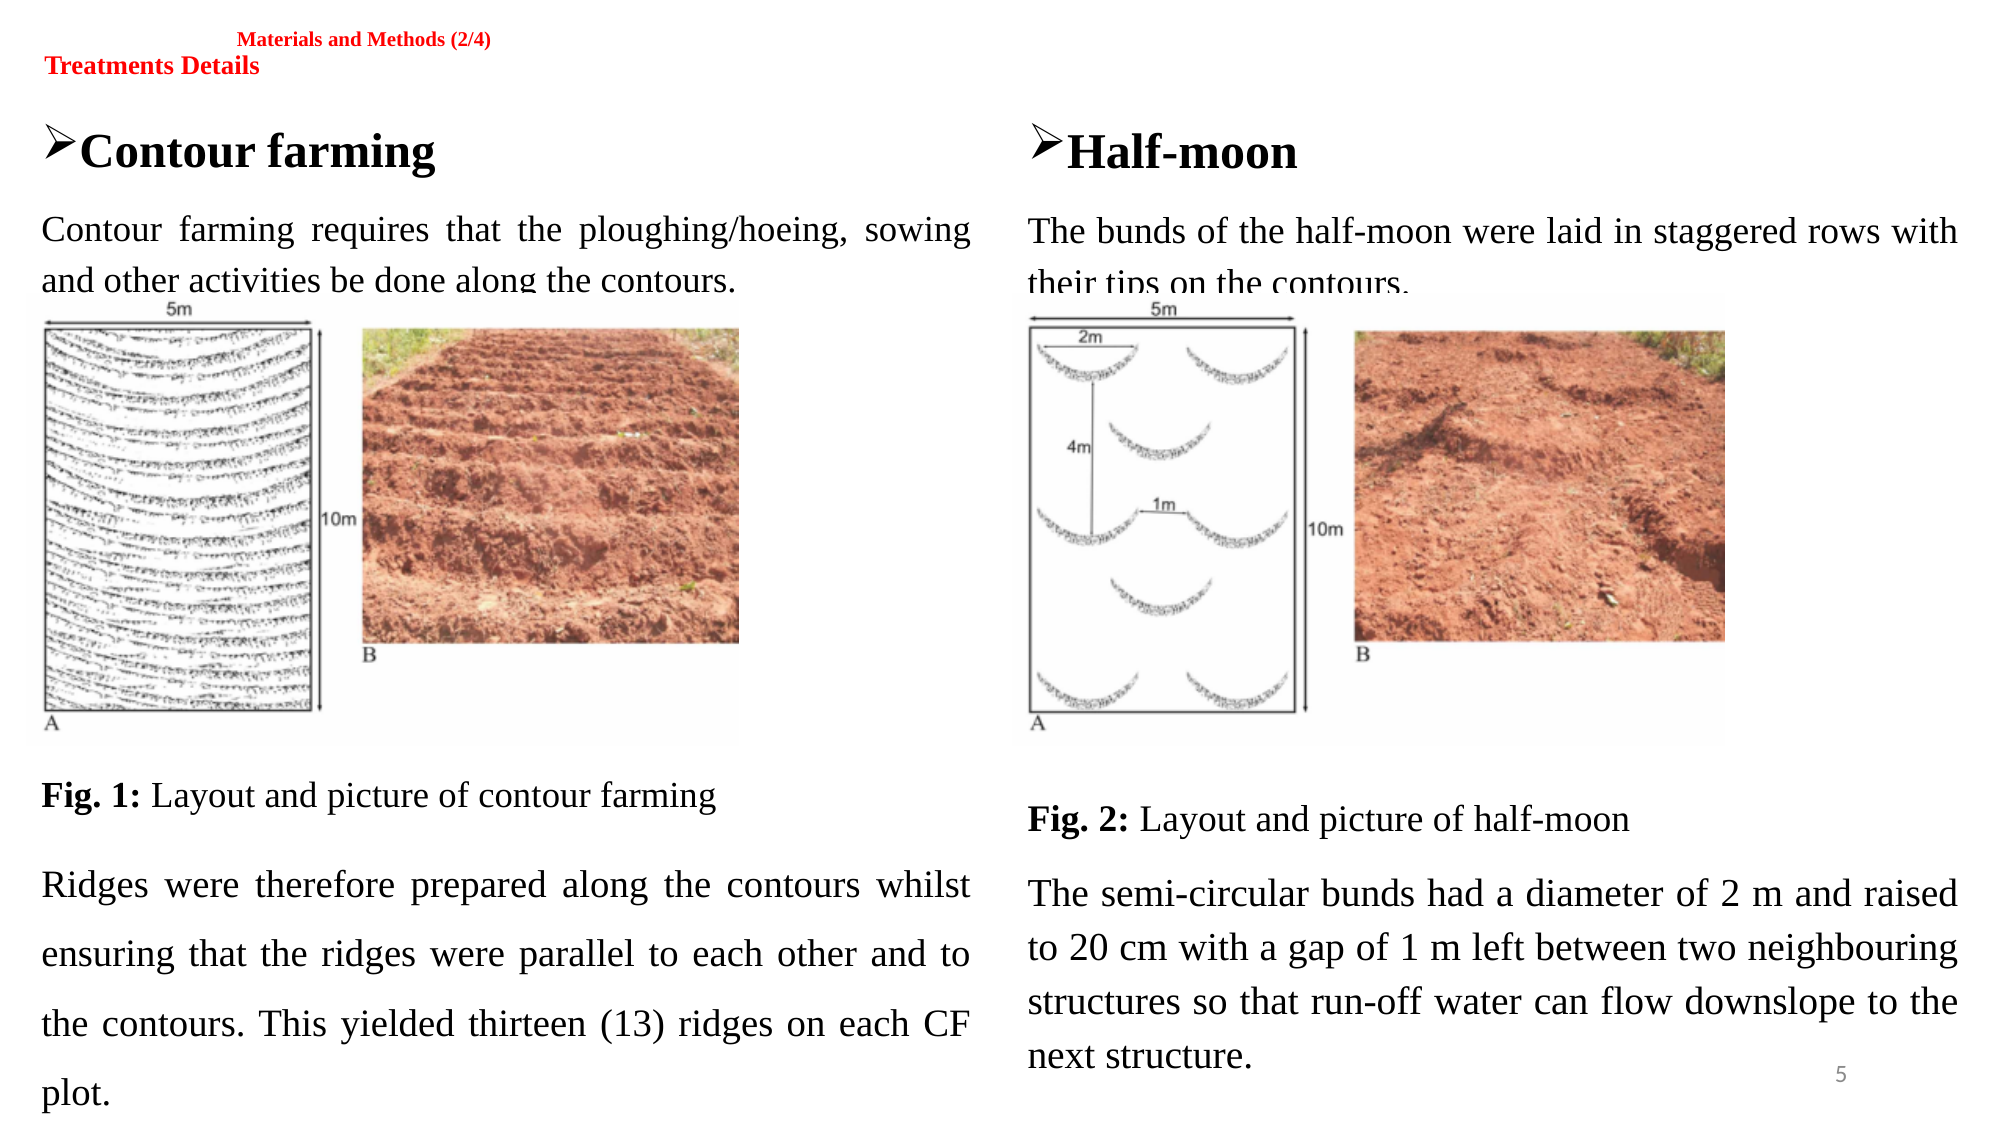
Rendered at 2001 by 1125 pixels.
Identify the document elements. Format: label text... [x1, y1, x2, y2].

picture [26, 293, 739, 746]
list Half-moon The bunds of the half-moon were laid in staggered rows with their tips on the contours. Fig. 2: Layout and picture of half-moon The semi-circular bunds had a diameter of 2 m and raised to 20 cm with a gap of 1 m left between two neighbouring structures so that run-off water can flow downslope to the next structure. [1012, 110, 1975, 1125]
slide_number 5 [1412, 1042, 1863, 1103]
picture [1012, 293, 1725, 746]
title Materials and Methods (2/4) Treatments Details [26, 0, 1975, 111]
list Contour farming Contour farming requires that the ploughing/hoeing, sowing and other activities be done along the contours. Fig. 1: Layout and picture of contour farming Ridges were therefore prepared along the contours whilst ensuring that the ridges were parallel to each other and to the contours. This yielded thirteen (13) ridges on each CF plot. [26, 110, 988, 1125]
